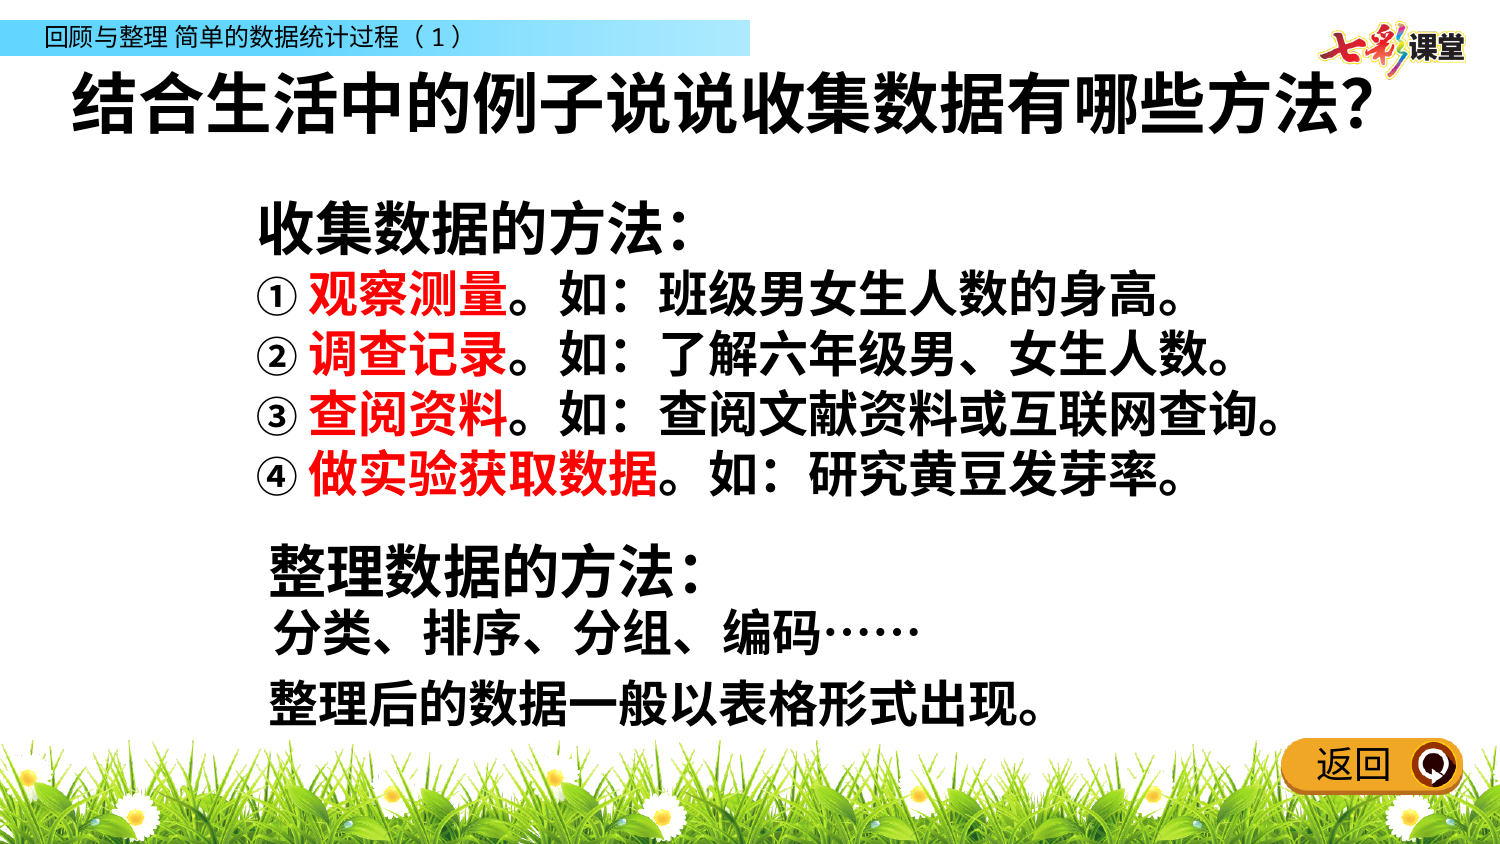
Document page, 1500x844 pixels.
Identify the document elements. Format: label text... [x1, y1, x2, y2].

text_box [1281, 733, 1464, 795]
text_box 结合生活中的例子说说收集数据有哪些方法？ [57, 54, 1400, 149]
text_box 收集数据的方法： ①观察测量。如：班级男女生人数的身高。 ②调查记录。如：了解六年级男、女生人数。 ③查阅资料。如：查阅文献资料或互联网查询。 ④做实验获取数据。如：研究黄豆发芽率。 [242, 150, 1359, 510]
text_box 分类、排序、分组、编码…… [257, 594, 1010, 665]
picture [1316, 20, 1468, 80]
picture [0, 740, 1500, 844]
text_box 整理后的数据一般以表格形式出现。 [253, 665, 1045, 740]
text_box 整理数据的方法： [253, 492, 842, 613]
